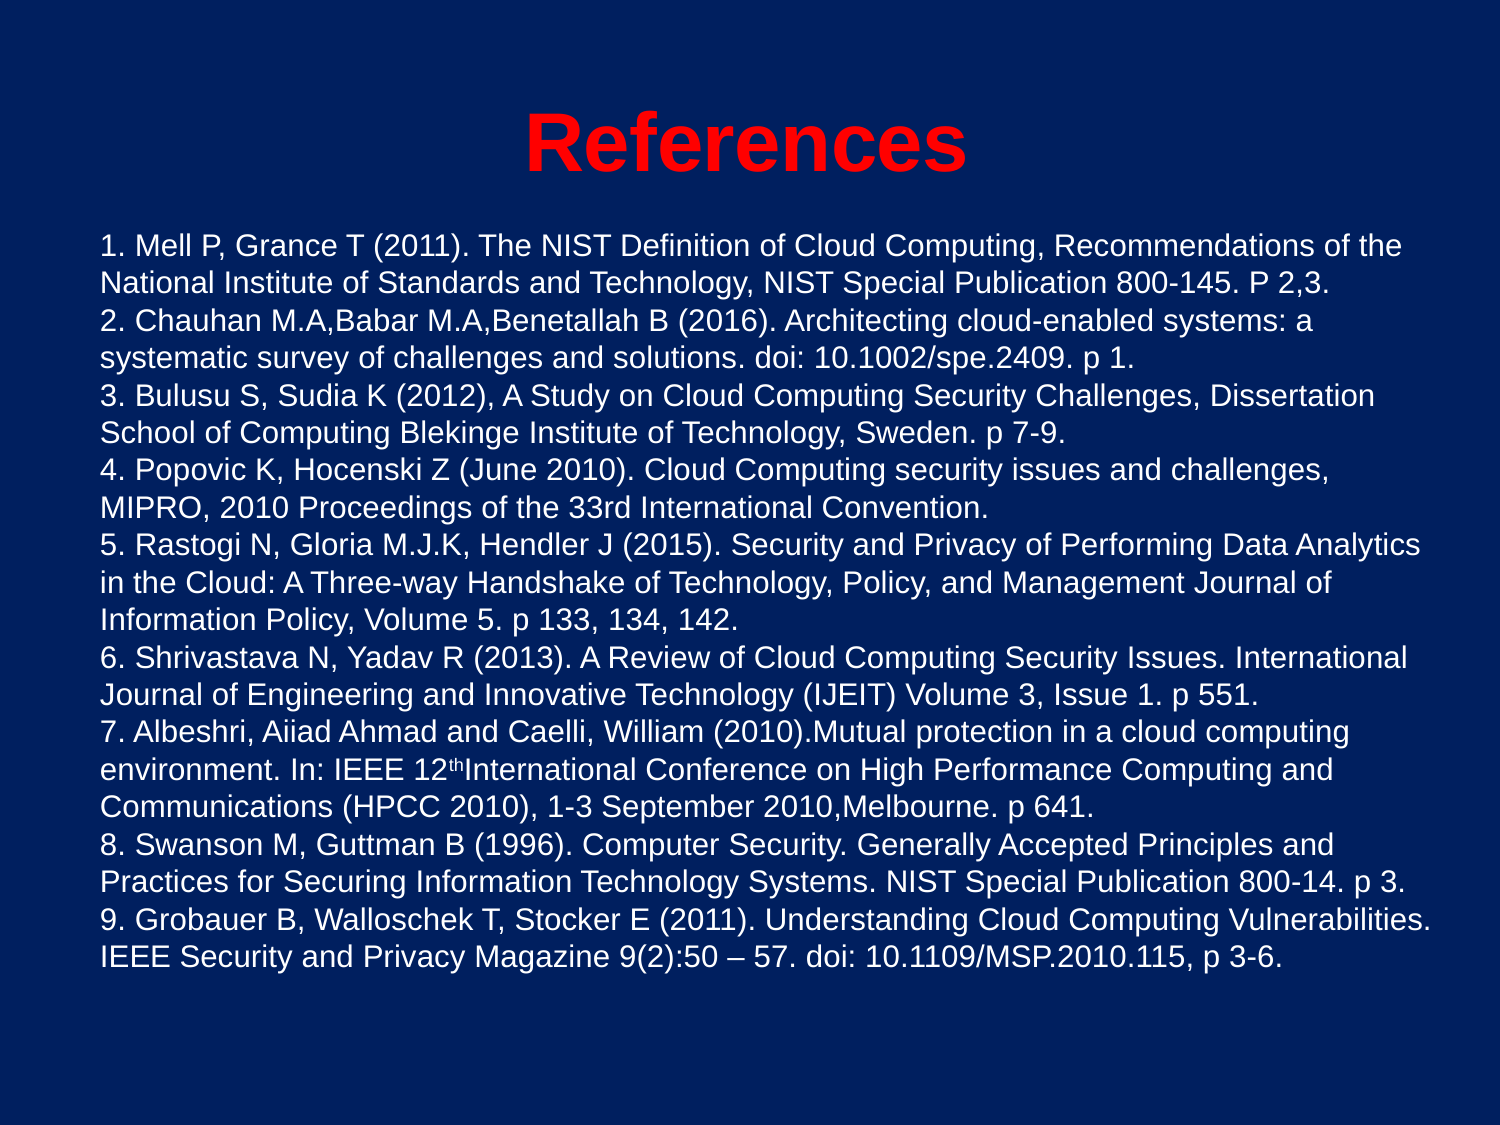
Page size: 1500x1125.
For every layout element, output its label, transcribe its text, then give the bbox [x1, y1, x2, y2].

text_box References [99, 87, 1392, 188]
text_box 1. Mell P, Grance T (2011). The NIST Definition of Cloud Computing, Recommendations of the National Institute of Standards and Technology, NIST Special Publication 800-145. P 2,3. 2. Chauhan M.A,Babar M.A,Benetallah B (2016). Architecting cloud-enabled systems: a systematic survey of challenges and solutions. doi: 10.1002/spe.2409. p 1. 3. Bulusu S, Sudia K (2012), A Study on Cloud Computing Security Challenges, Dissertation School of Computing Blekinge Institute of Technology, Sweden. p 7-9. 4. Popovic K, Hocenski Z (June 2010). Cloud Computing security issues and challenges, MIPRO, 2010 Proceedings of the 33rd International Convention. 5. Rastogi N, Gloria M.J.K, Hendler J (2015). Security and Privacy of Performing Data Analytics in the Cloud: A Three-way Handshake of Technology, Policy, and Management Journal of Information Policy, Volume 5. p 133, 134, 142. 6. Shrivastava N, Yadav R (2013). A Review of Cloud Computing Security Issues. International Journal of Engineering and Innovative Technology (IJEIT) Volume 3, Issue 1. p 551. 7. Albeshri, Aiiad Ahmad and Caelli, William (2010).Mutual protection in a cloud computing environment. In: IEEE 12thInternational Conference on High Performance Computing and Communications (HPCC 2010), 1‐3 September 2010,Melbourne. p 641. 8. Swanson M, Guttman B (1996). Computer Security. Generally Accepted Principles and Practices for Securing Information Technology Systems. NIST Special Publication 800-14. p 3. 9. Grobauer B, Walloschek T, Stocker E (2011). Understanding Cloud Computing Vulnerabilities. IEEE Security and Privacy Magazine 9(2):50 – 57. doi: 10.1109/MSP.2010.115, p 3-6. [99, 224, 1450, 1039]
